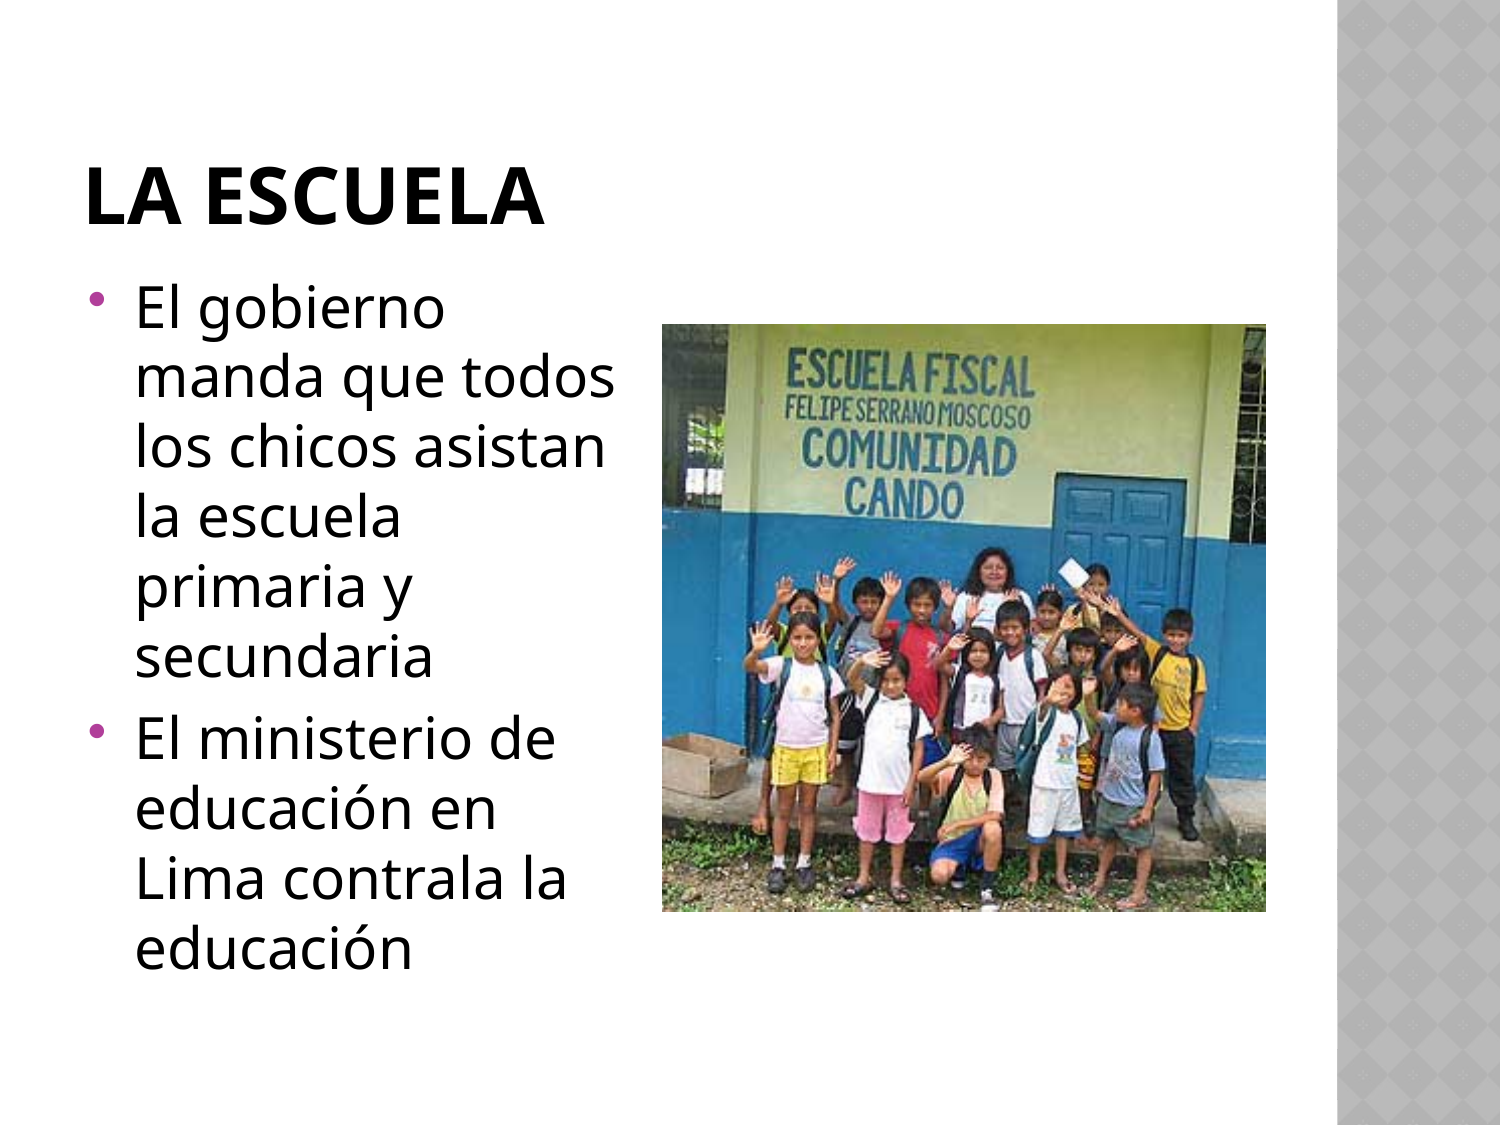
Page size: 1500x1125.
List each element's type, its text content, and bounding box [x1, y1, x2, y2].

title La escuela [75, 52, 1263, 240]
picture [661, 324, 1266, 913]
list El gobierno manda que todos los chicos asistan la escuela primaria y secundaria El ministerio de educación en Lima contrala la educación [75, 262, 653, 1005]
